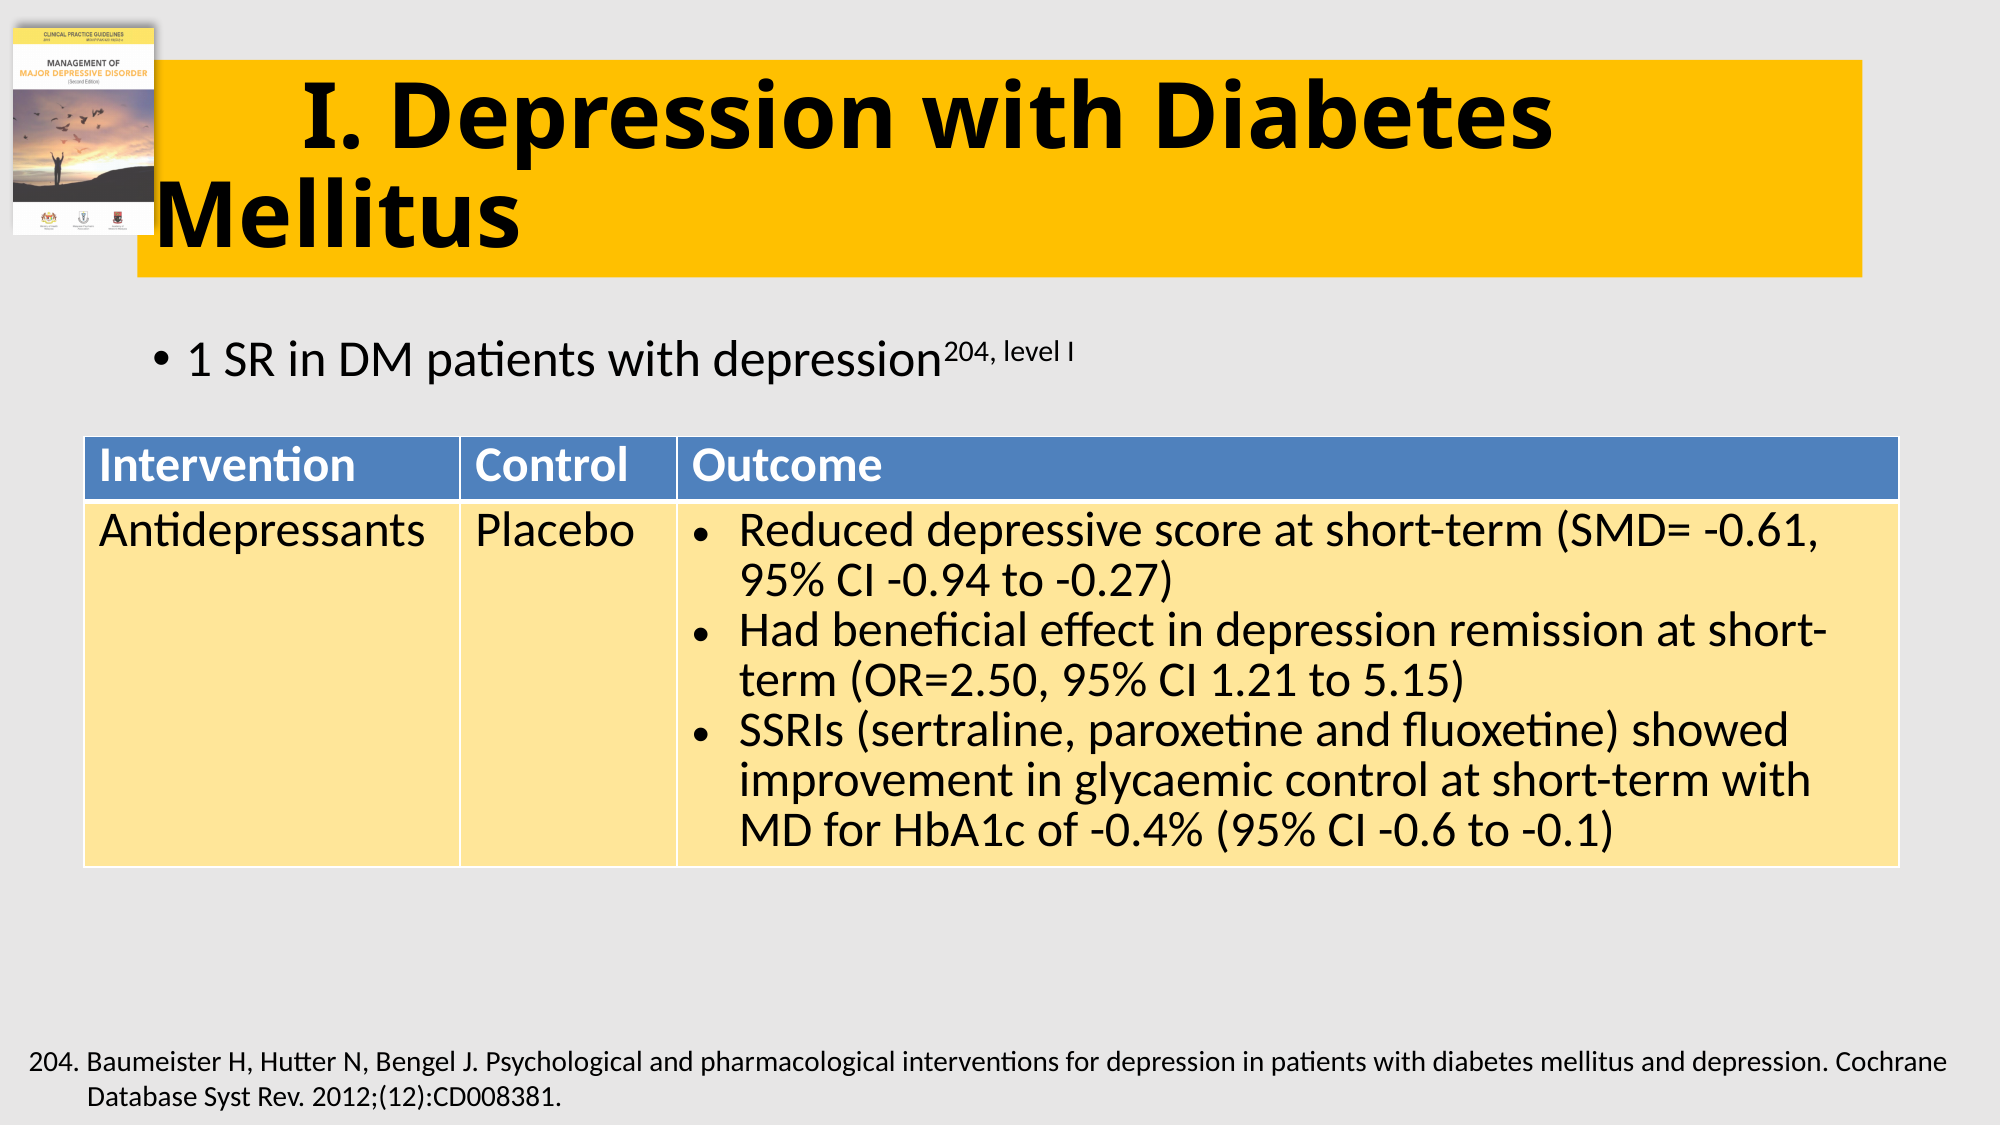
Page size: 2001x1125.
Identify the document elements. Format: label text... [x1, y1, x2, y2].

list 1 SR in DM patients with depression204, level I [137, 234, 1929, 396]
table_header Intervention [85, 437, 459, 499]
table_header Outcome [678, 437, 1898, 499]
table_cell Reduced depressive score at short-term (SMD= -0.61, 95% CI -0.94 to -0.27) Had beneficial effect in depression remission at short-term (OR=2.50, 95% CI 1.21 to 5.15) SSRIs (sertraline, paroxetine and fluoxetine) showed improvement in glycaemic control at short-term with MD for HbA1c of -0.4% (95% CI -0.6 to -0.1) [678, 504, 1898, 866]
title I. Depression with Diabetes Mellitus [154, 59, 1863, 234]
table_cell Placebo [461, 504, 676, 866]
text_box 204. Baumeister H, Hutter N, Bengel J. Psychological and pharmacological interventions for depression in patients with diabetes mellitus and depression. Cochrane Database Syst Rev. 2012;(12):CD008381. [13, 1034, 2000, 1120]
picture [13, 28, 154, 235]
table_header Control [461, 437, 676, 499]
table_cell Antidepressants [85, 504, 459, 866]
